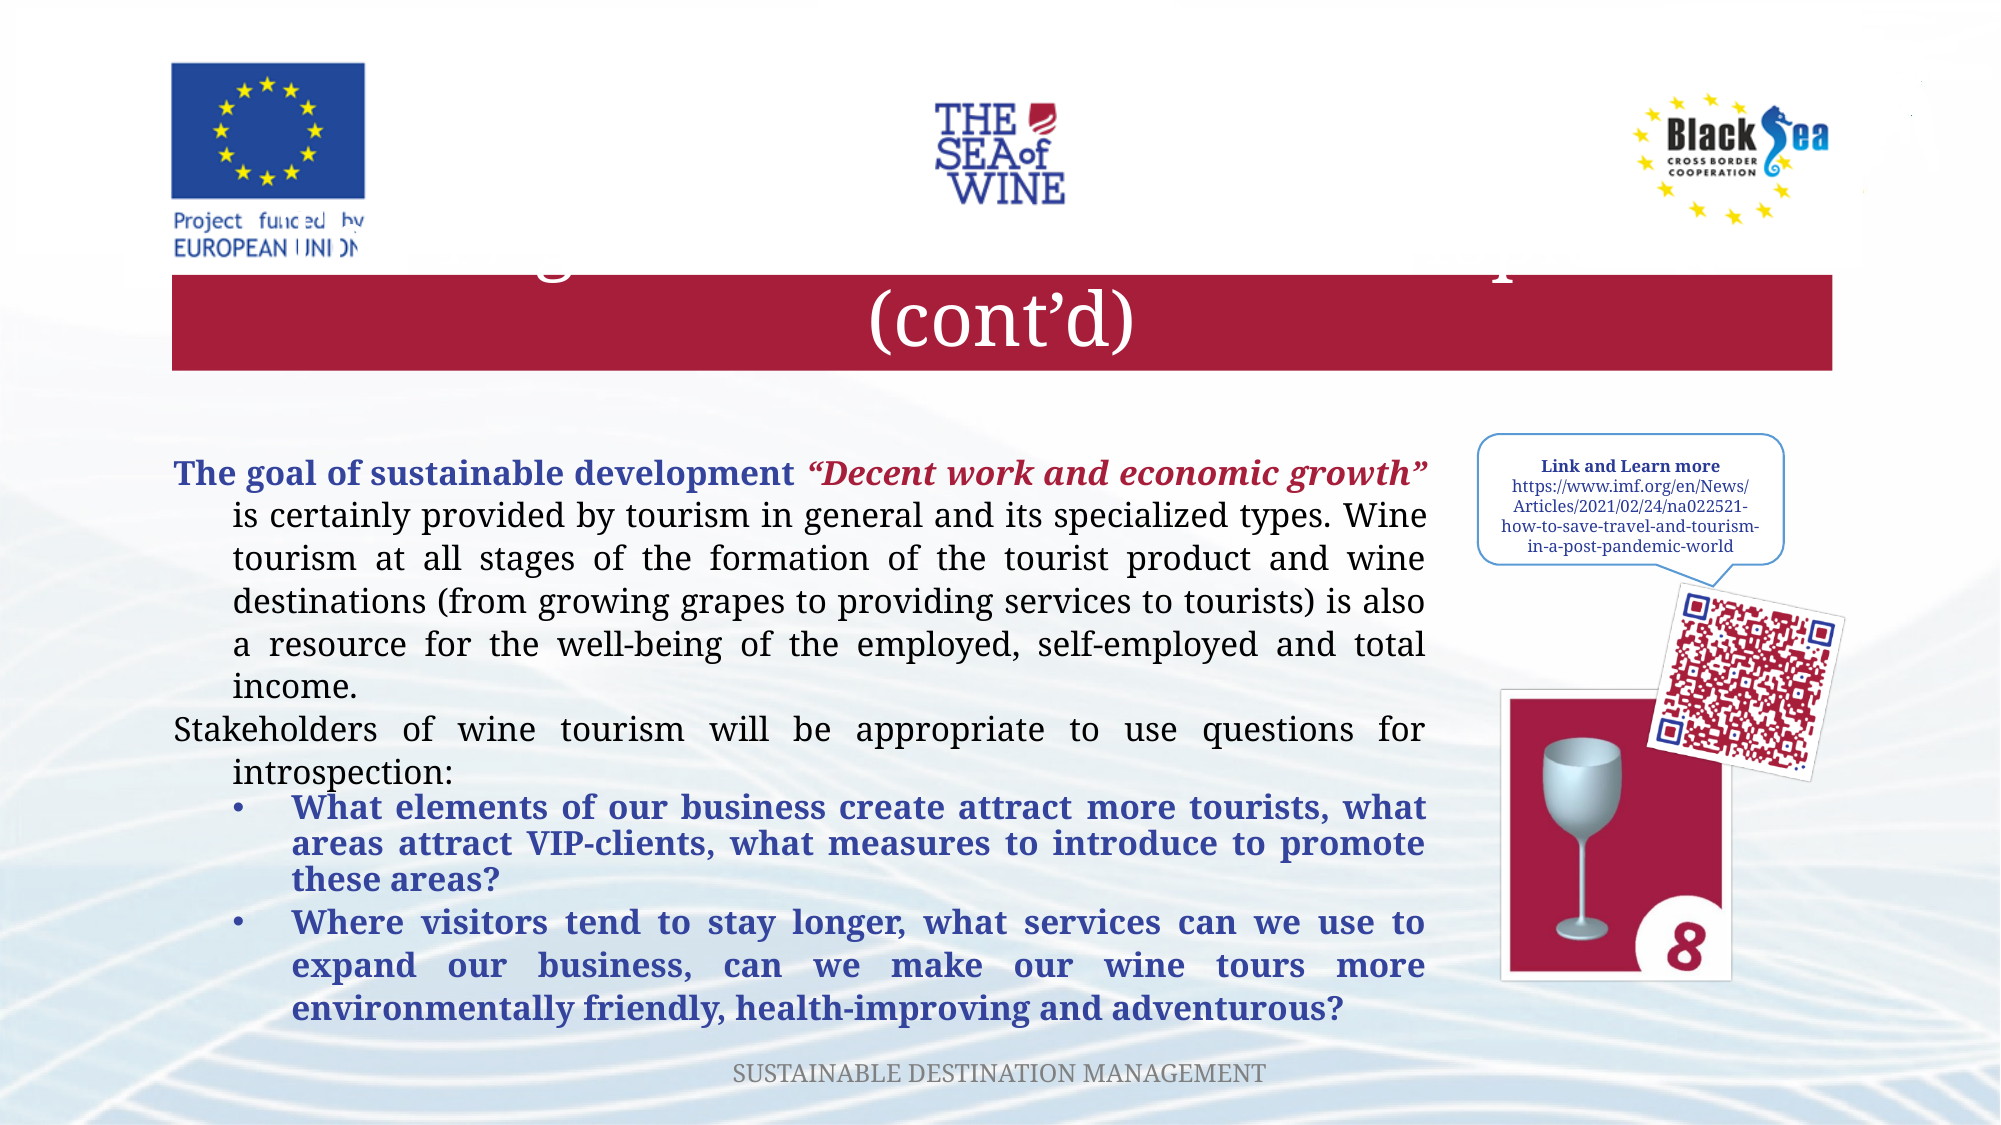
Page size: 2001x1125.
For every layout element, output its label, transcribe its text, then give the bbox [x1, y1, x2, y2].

list The goal of sustainable development “Decent work and economic growth” is certainly provided by tourism in general and its specialized types. Wine tourism at all stages of the formation of the tourist product and wine destinations (from growing grapes to providing services to tourists) is also a resource for the well-being of the employed, self-employed and total income. Stakeholders of wine tourism will be appropriate to use questions for introspection: What elements of our business create attract more tourists, what areas attract VIP-clients, what measures to introduce to promote these areas? Where visitors tend to stay longer, what services can we use to expand our business, can we make our wine tours more environmentally friendly, health-improving and adventurous? [158, 449, 1443, 1027]
picture [0, 0, 2001, 1125]
title The 17 goals of sustainable development (cont’d) [172, 274, 1833, 371]
text_box Link and Learn more https://www.imf.org/en/News/Articles/2021/02/24/na022521- how-to-save-travel-and-tourism-in-a-post-pandemic-world [1476, 433, 1785, 579]
footer SUSTAINABLE DESTINATION MANAGEMENT [662, 1042, 1338, 1103]
